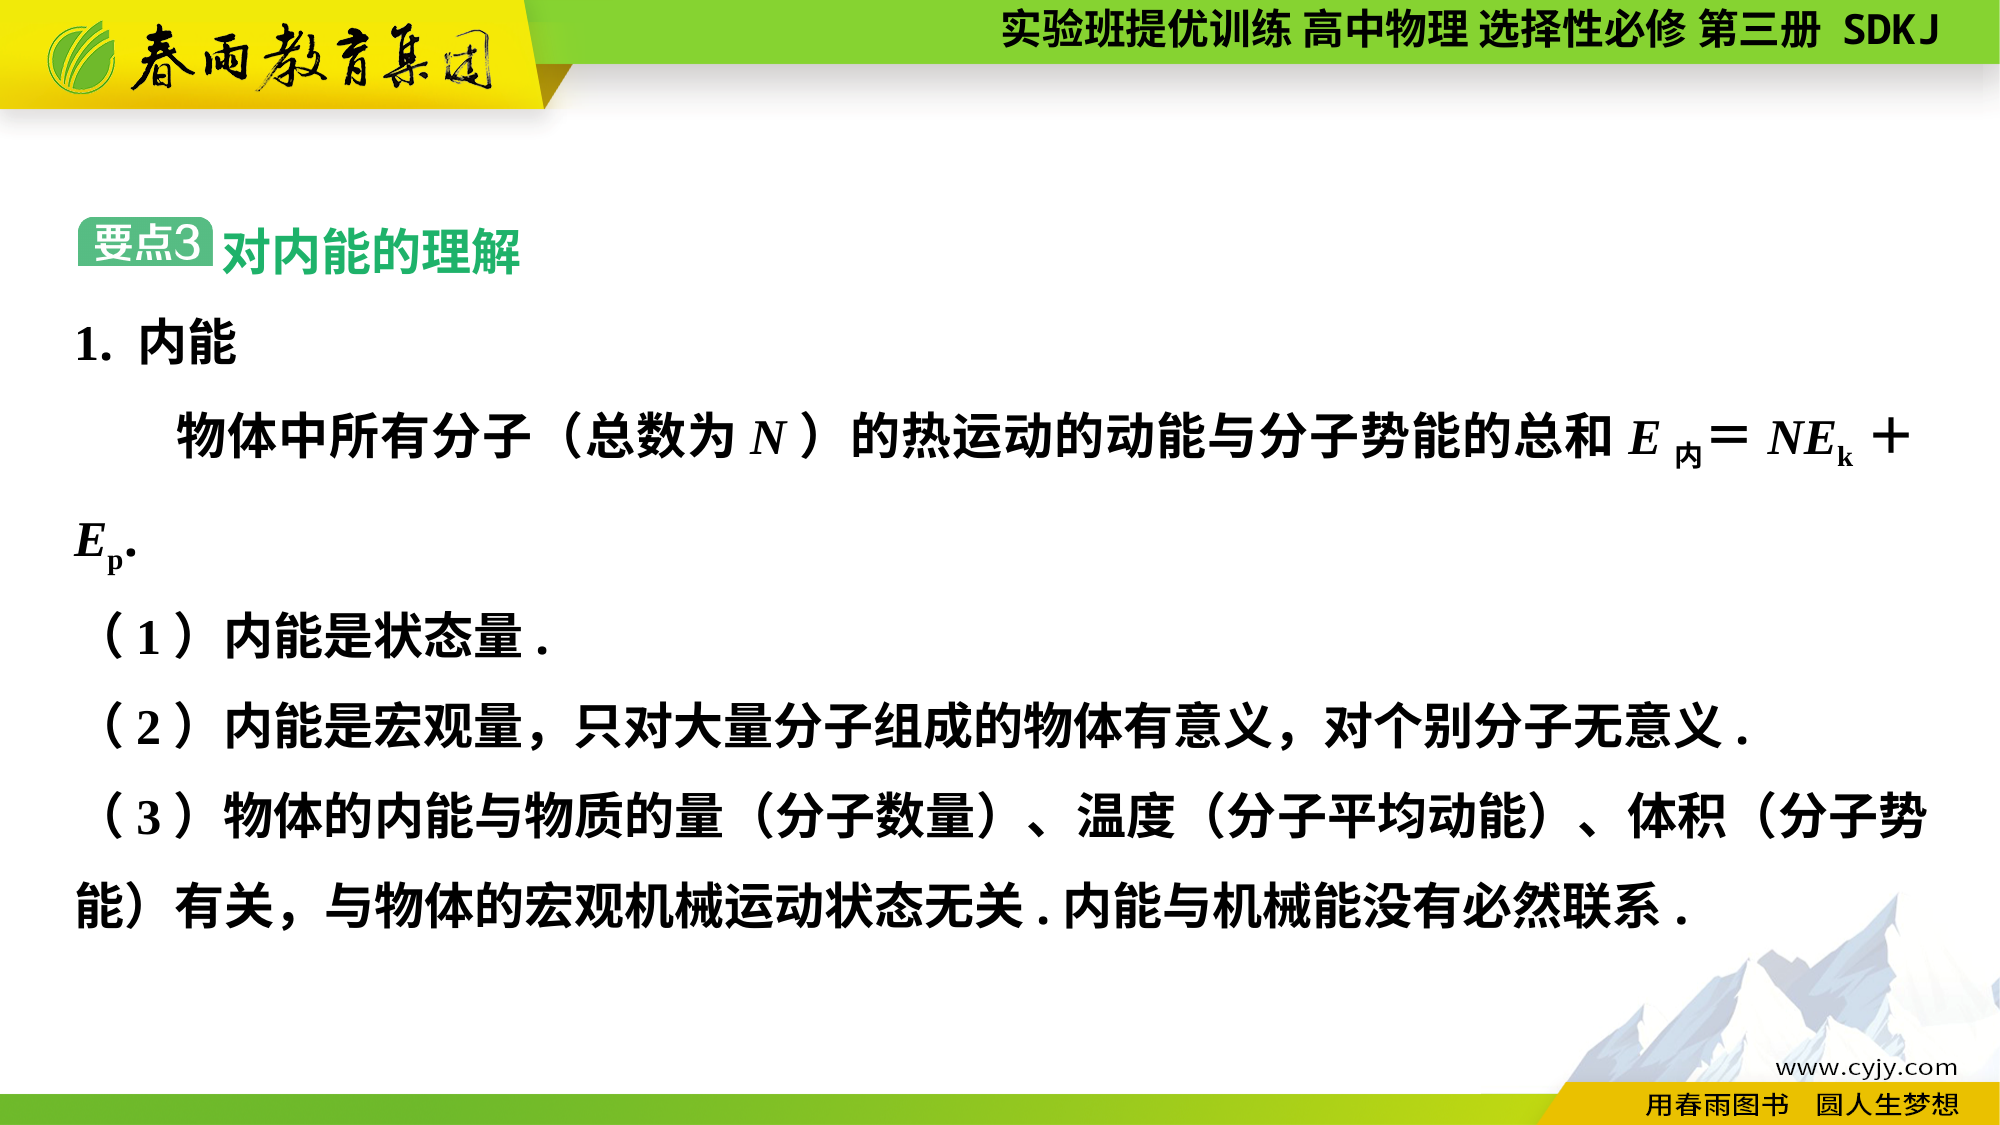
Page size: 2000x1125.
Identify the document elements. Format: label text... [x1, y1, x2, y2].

picture [0, 0, 2000, 1125]
list 对内能的理解 1. 内能 物体中所有分子（总数为N）的热运动的动能与分子势能的总和E内＝NEk＋Ep. （1）内能是状态量. （2）内能是宏观量，只对大量分子组成的物体有意义，对个别分子无意义. （3）物体的内能与物质的量（分子数量）、温度（分子平均动能）、体积（分子势能）有关，与物体的宏观机械运动状态无关.内能与机械能没有必然联系. [59, 182, 1944, 823]
